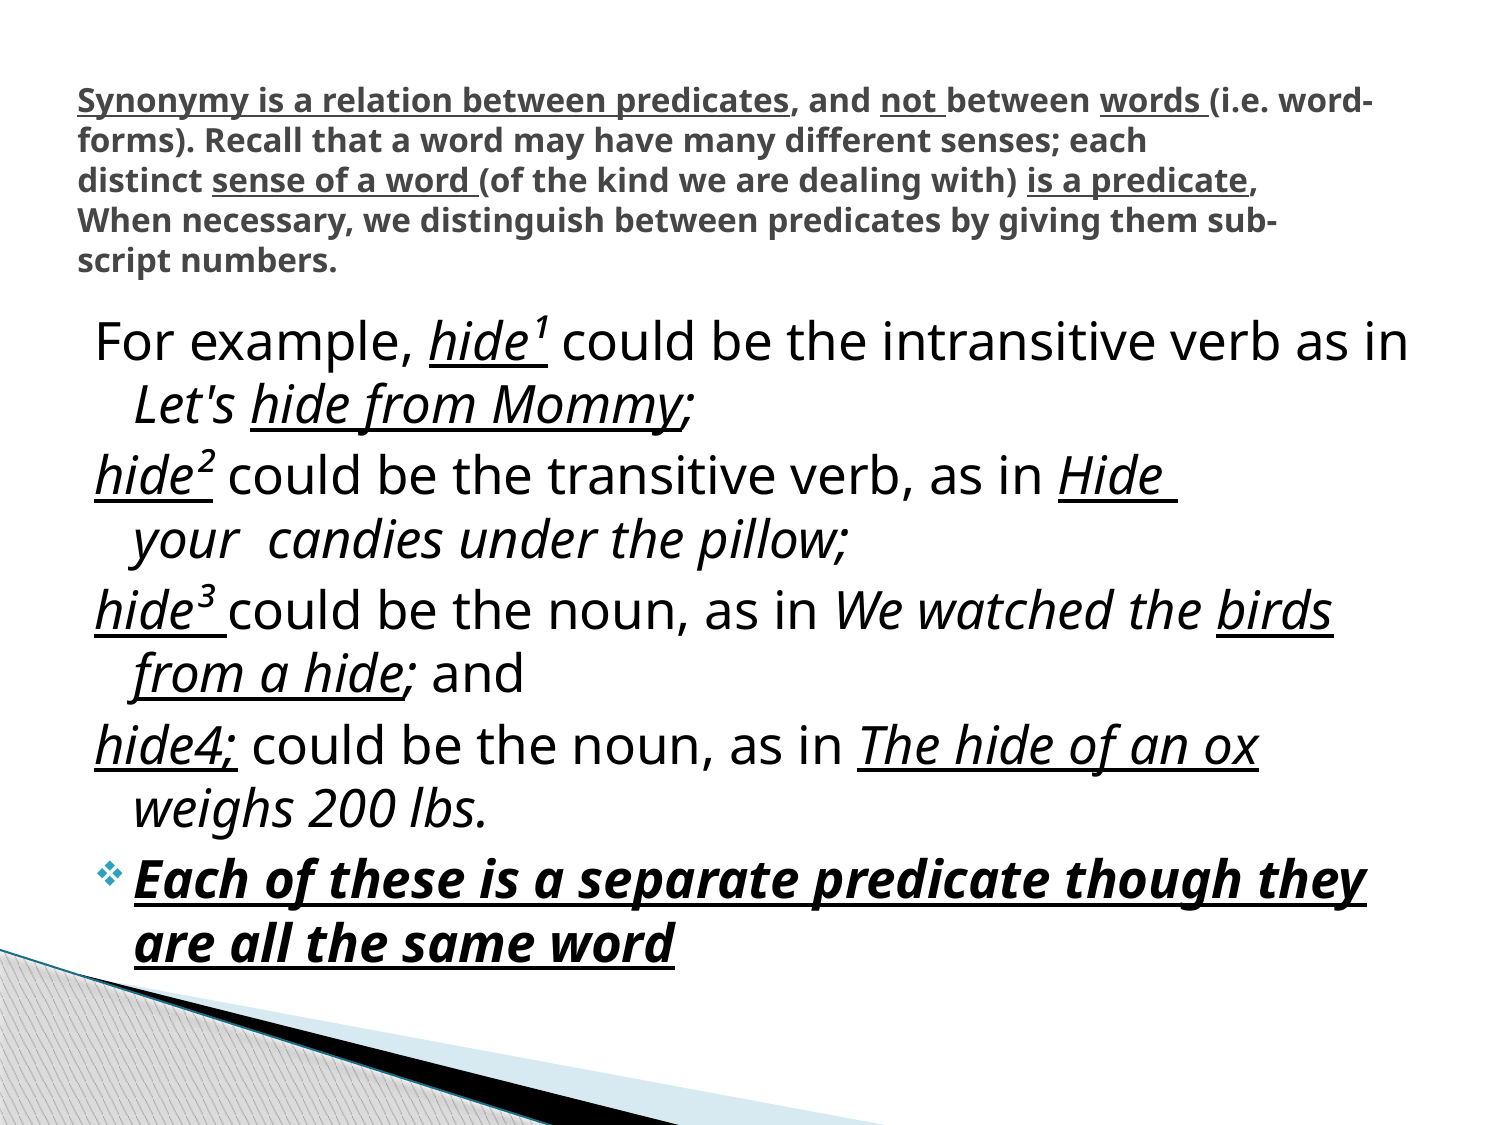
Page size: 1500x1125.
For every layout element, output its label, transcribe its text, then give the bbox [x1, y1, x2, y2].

list For example, hide¹ could be the intransitive verb as in Let's hide from Mommy; hide² could be the transitive verb, as in Hide your candies under the pillow; hide³ could be the noun, as in We watched the birds from a hide; and hide4; could be the noun, as in The hide of an ox weighs 200 lbs. Each of these is a separate predicate though they are all the same word [62, 313, 1425, 986]
title Synonymy is a relation between predicates, and not between words (i.e. word-forms). Recall that a word may have many different senses; each distinct sense of a word (of the kind we are dealing with) is a predicate, When necessary, we distinguish between predicates by giving them sub- script numbers. [62, 45, 1425, 313]
